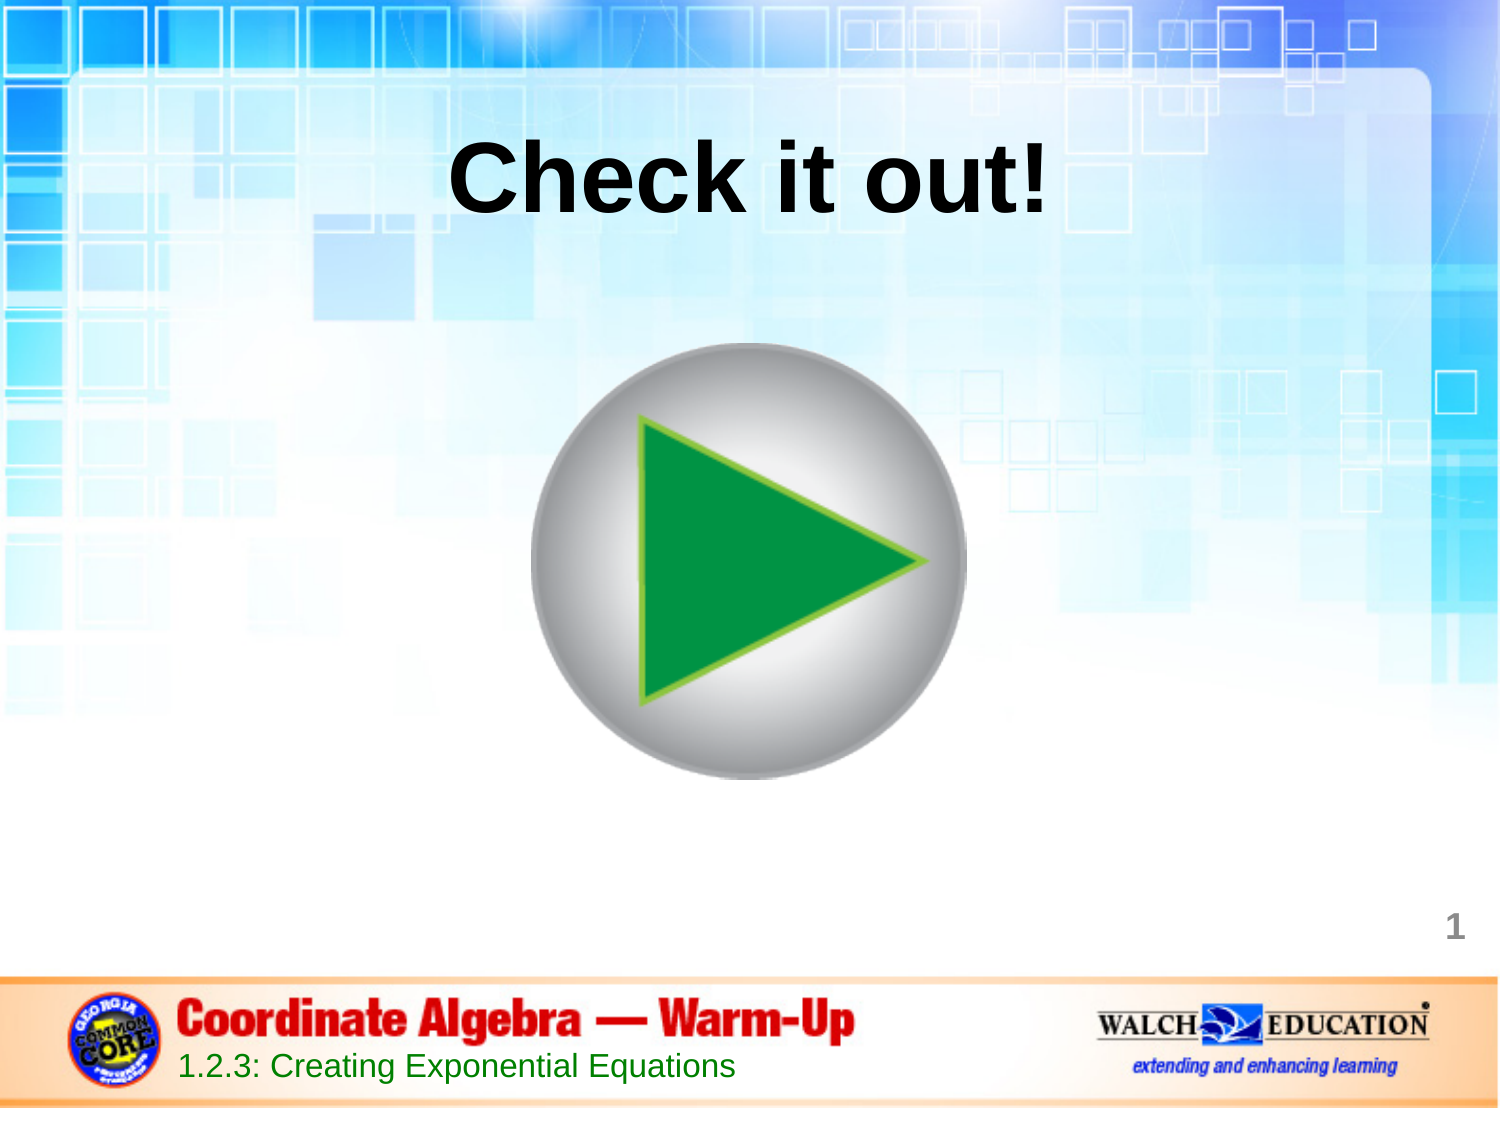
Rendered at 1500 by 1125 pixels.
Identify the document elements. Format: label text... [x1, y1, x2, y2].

list 1.2.3: Creating Exponential Equations [162, 1036, 1070, 1080]
picture [0, 0, 1500, 1108]
subtitle Check it out! [105, 105, 1394, 925]
slide_number 1 [1361, 901, 1481, 949]
